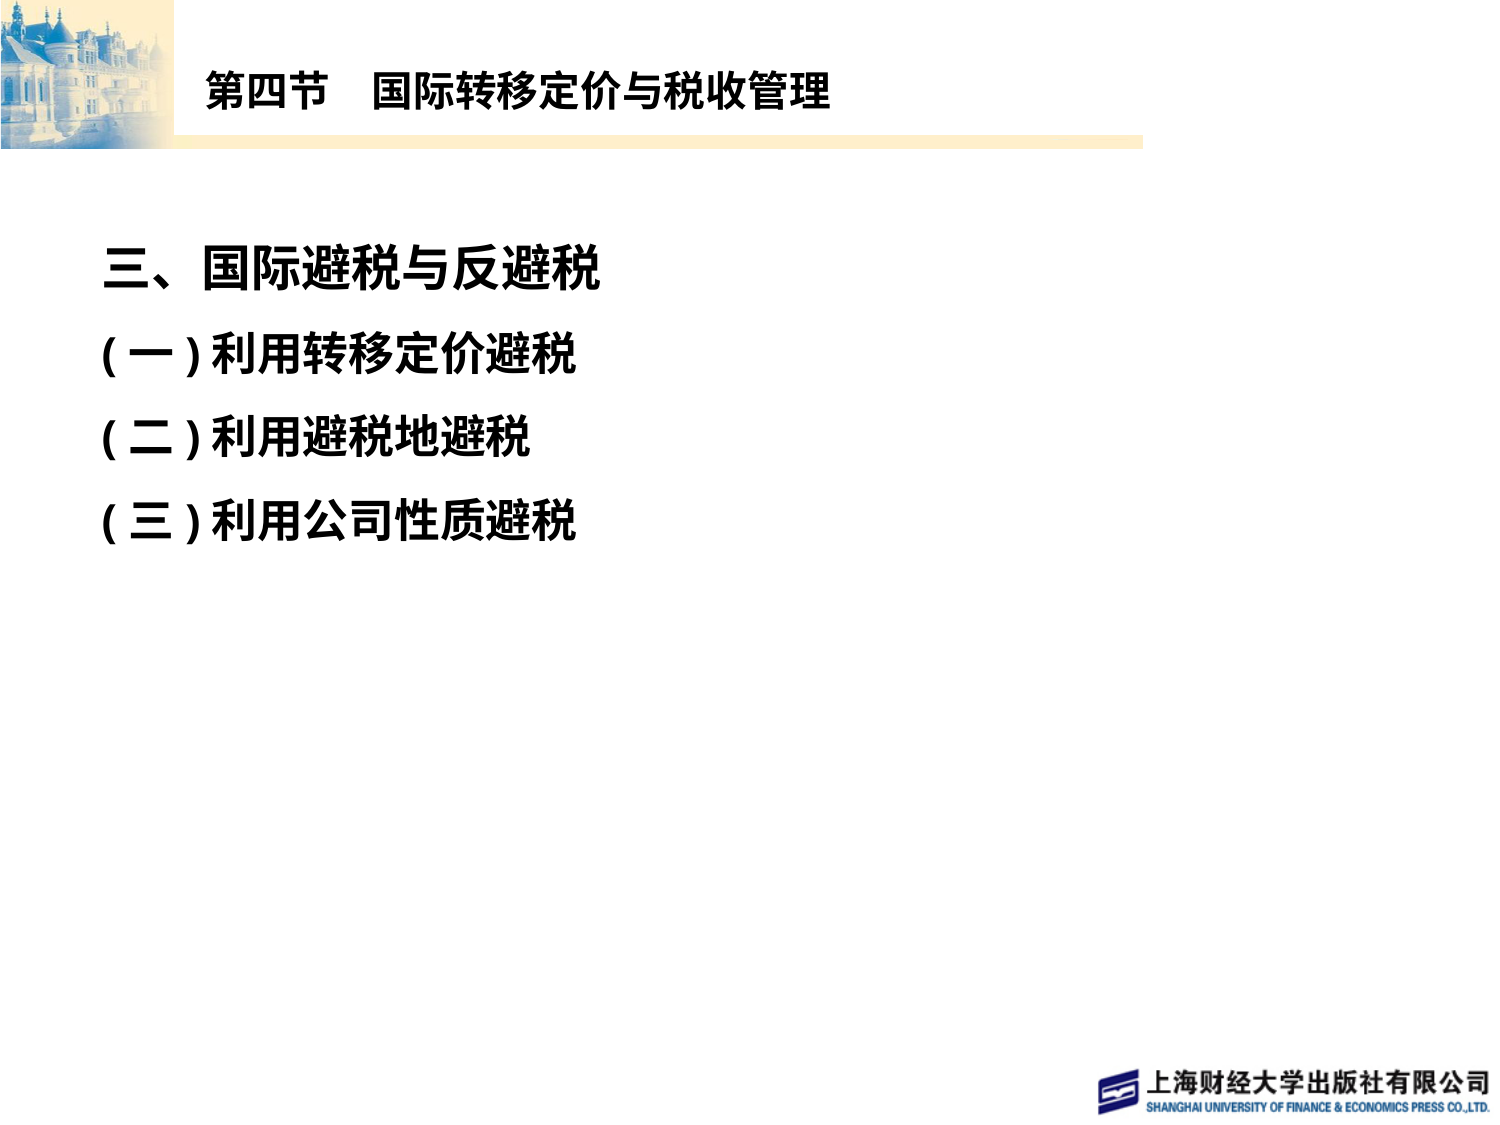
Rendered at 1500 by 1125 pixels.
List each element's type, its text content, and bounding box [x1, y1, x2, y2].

title 第四节 国际转移定价与税收管理 [189, 36, 1262, 143]
picture [1097, 1065, 1494, 1120]
list 三、国际避税与反避税 (一)利用转移定价避税 (二)利用避税地避税 (三)利用公司性质避税 [86, 207, 1425, 1071]
picture [0, 0, 1143, 149]
